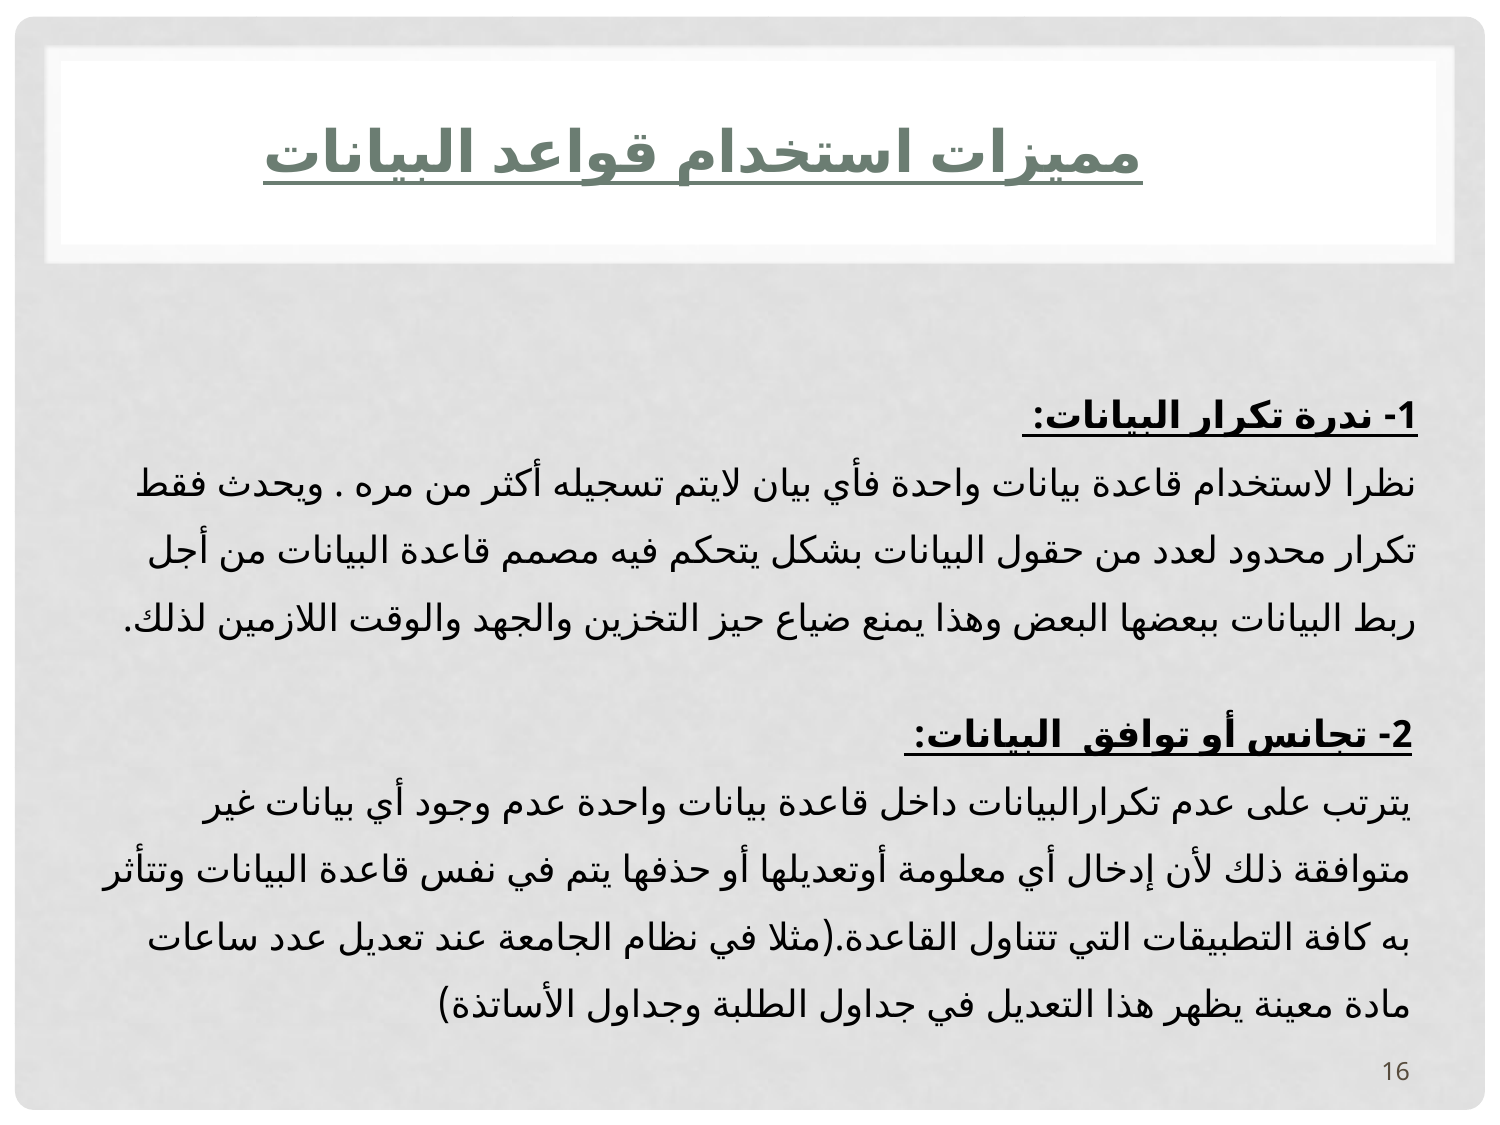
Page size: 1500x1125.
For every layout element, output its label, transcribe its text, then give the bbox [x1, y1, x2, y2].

title مميزات استخدام قواعد البيانات [89, 90, 1317, 209]
text_box 1- ندرة تكرار البيانات: نظرا لاستخدام قاعدة بيانات واحدة فأي بيان لايتم تسجيله أكثر من مره . ويحدث فقط تكرار محدود لعدد من حقول البيانات بشكل يتحكم فيه مصمم قاعدة البيانات من أجل ربط البيانات ببعضها البعض وهذا يمنع ضياع حيز التخزين والجهد والوقت اللازمين لذلك. [70, 361, 1433, 647]
text_box 2- تجانس أو توافق البيانات: يترتب على عدم تكرارالبيانات داخل قاعدة بيانات واحدة عدم وجود أي بيانات غير متوافقة ذلك لأن إدخال أي معلومة أوتعديلها أو حذفها يتم في نفس قاعدة البيانات وتتأثر به كافة التطبيقات التي تتناول القاعدة.(مثلا في نظام الجامعة عند تعديل عدد ساعات مادة معينة يظهر هذا التعديل في جداول الطلبة وجداول الأساتذة) [64, 680, 1428, 1033]
slide_number 16 [1074, 1042, 1425, 1103]
